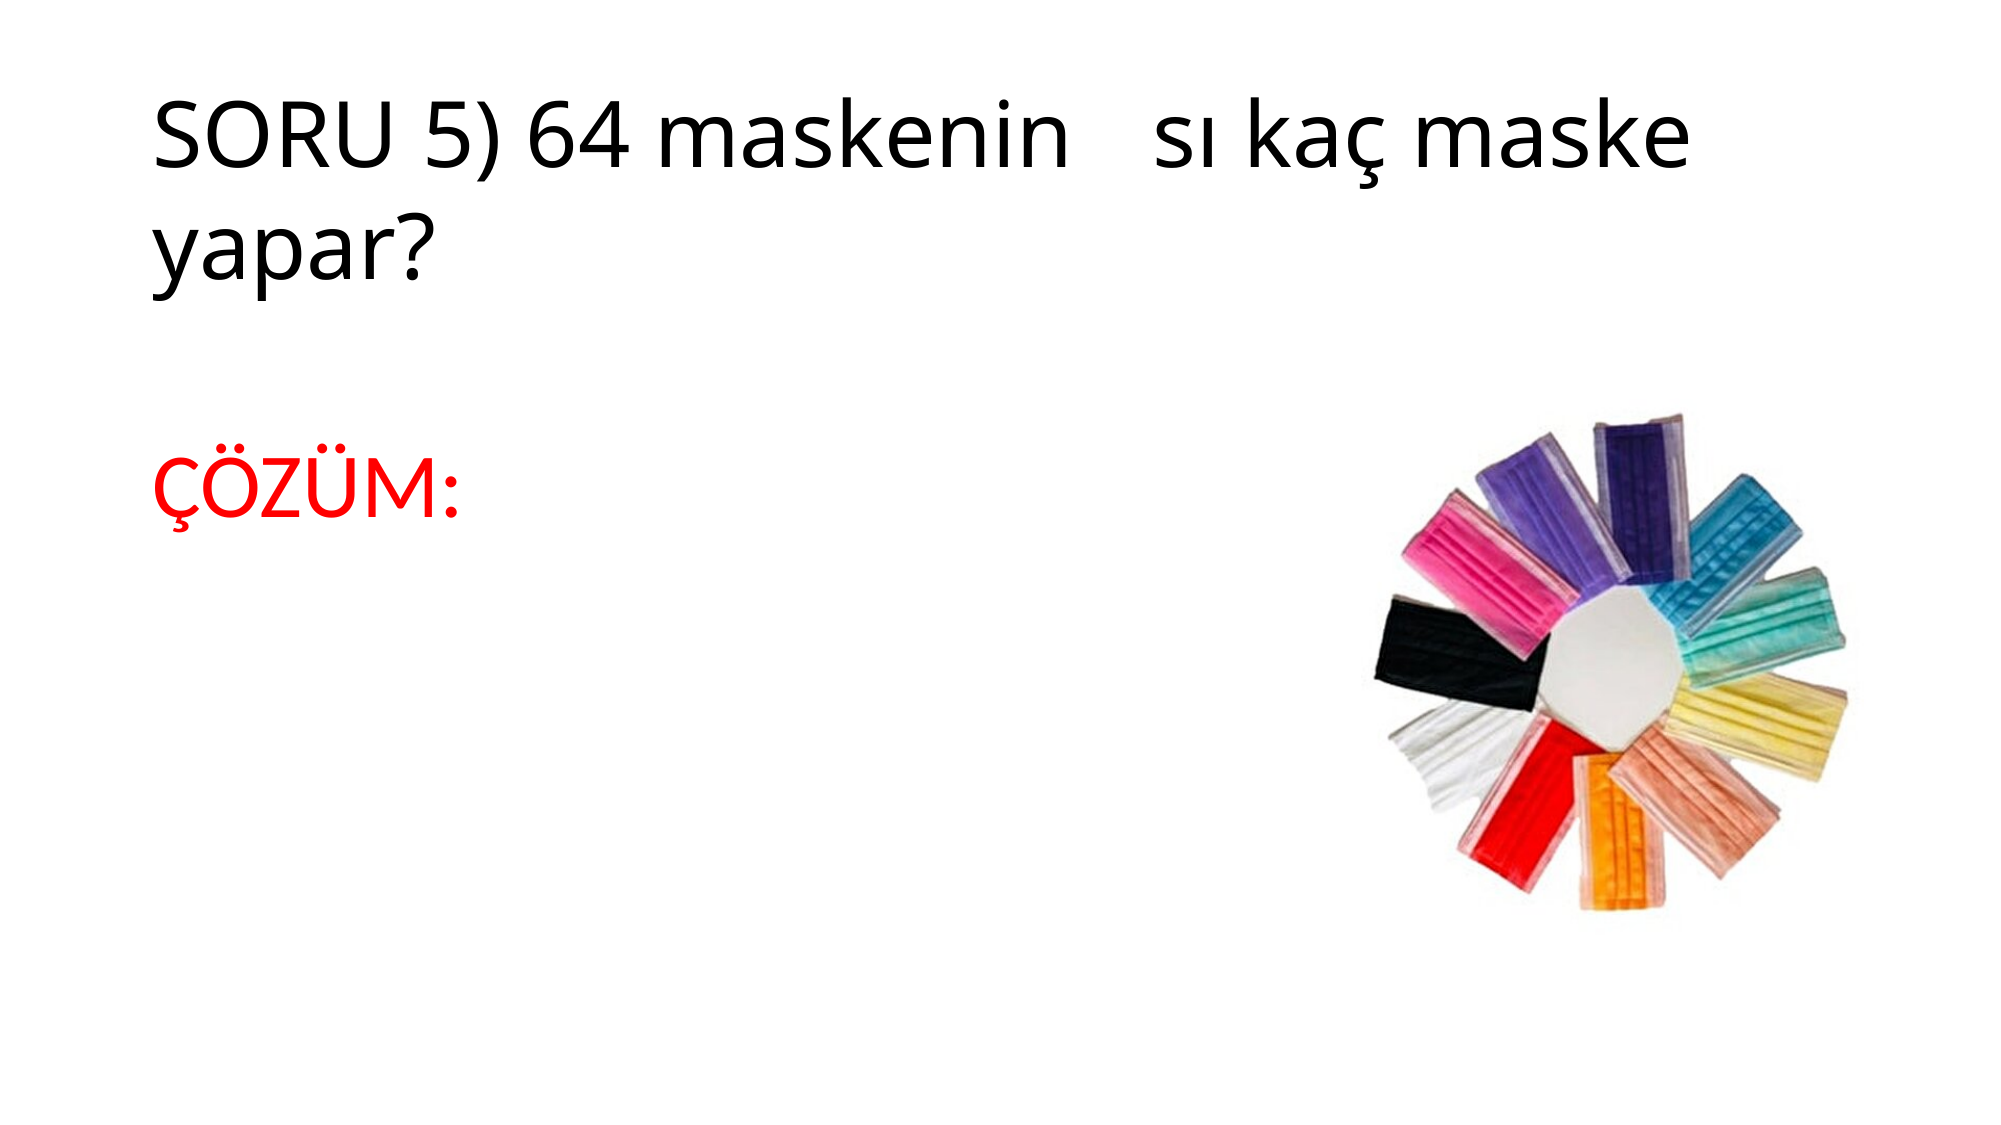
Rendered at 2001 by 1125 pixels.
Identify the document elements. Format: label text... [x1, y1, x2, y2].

picture [1361, 266, 1886, 1046]
list ÇÖZÜM: [137, 299, 1200, 1014]
